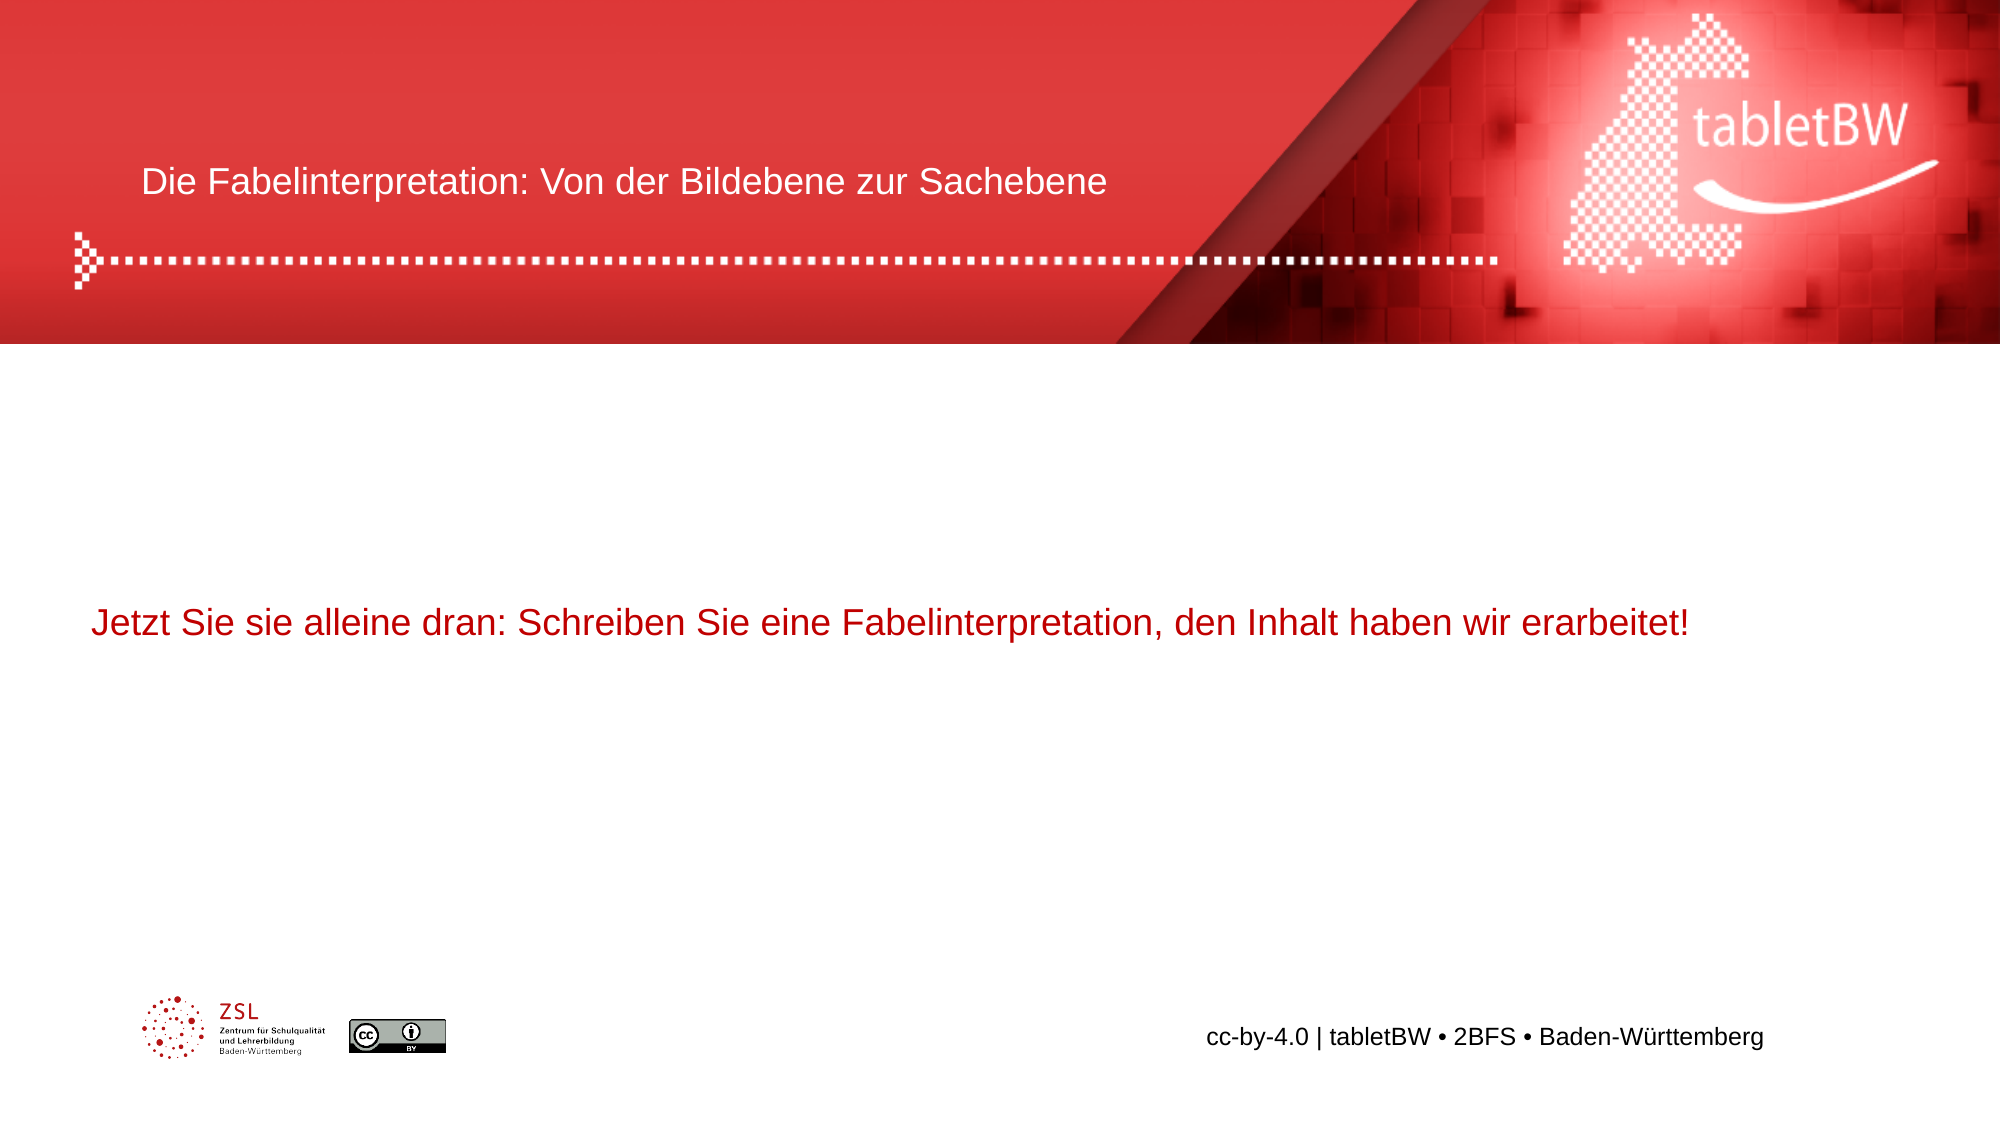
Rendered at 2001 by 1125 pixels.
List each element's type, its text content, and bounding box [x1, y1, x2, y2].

text_box Jetzt Sie sie alleine dran: Schreiben Sie eine Fabelinterpretation, den Inhalt haben wir erarbeitet! [76, 590, 1783, 651]
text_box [126, 980, 1783, 1059]
picture [0, 0, 2000, 344]
